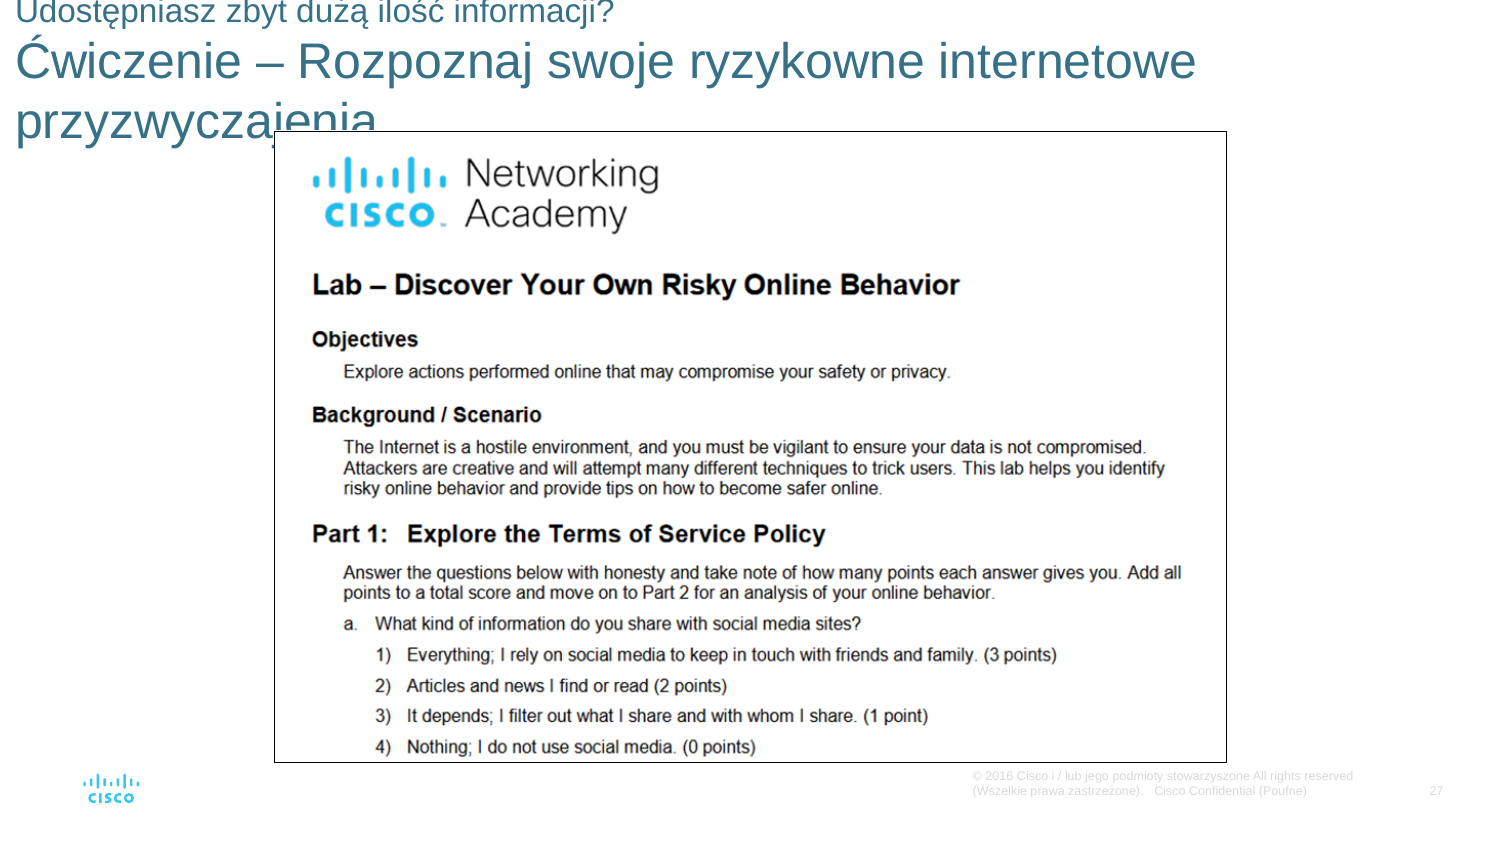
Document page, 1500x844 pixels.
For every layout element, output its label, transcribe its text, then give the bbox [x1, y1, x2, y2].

title Udostępniasz zbyt dużą ilość informacji? Ćwiczenie – Rozpoznaj swoje ryzykowne internetowe przyzwyczajenia [0, 6, 1500, 131]
picture [273, 130, 1227, 763]
